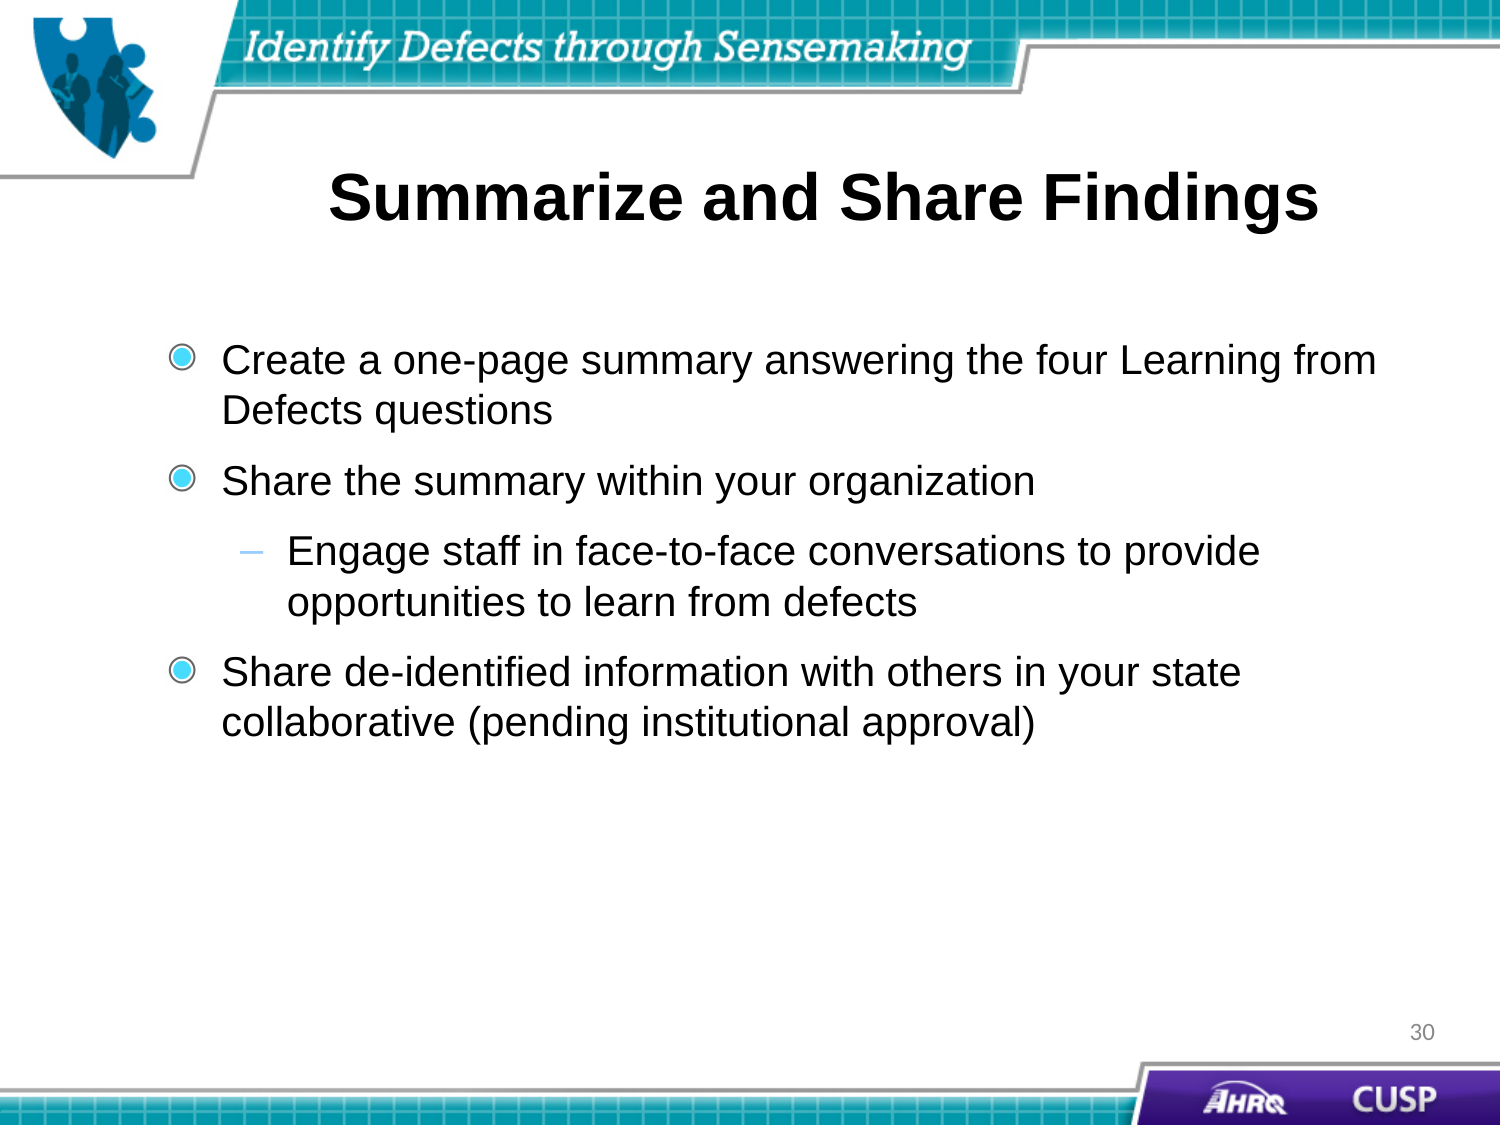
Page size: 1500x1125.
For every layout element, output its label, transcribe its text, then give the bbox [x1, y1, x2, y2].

picture [0, 0, 1500, 1125]
list Create a one-page summary answering the four Learning from Defects questions Share the summary within your organization Engage staff in face-to-face conversations to provide opportunities to learn from defects Share de-identified information with others in your state collaborative (pending institutional approval) [149, 324, 1426, 1013]
slide_number 30 [1100, 999, 1450, 1060]
title Summarize and Share Findings [237, 99, 1413, 288]
